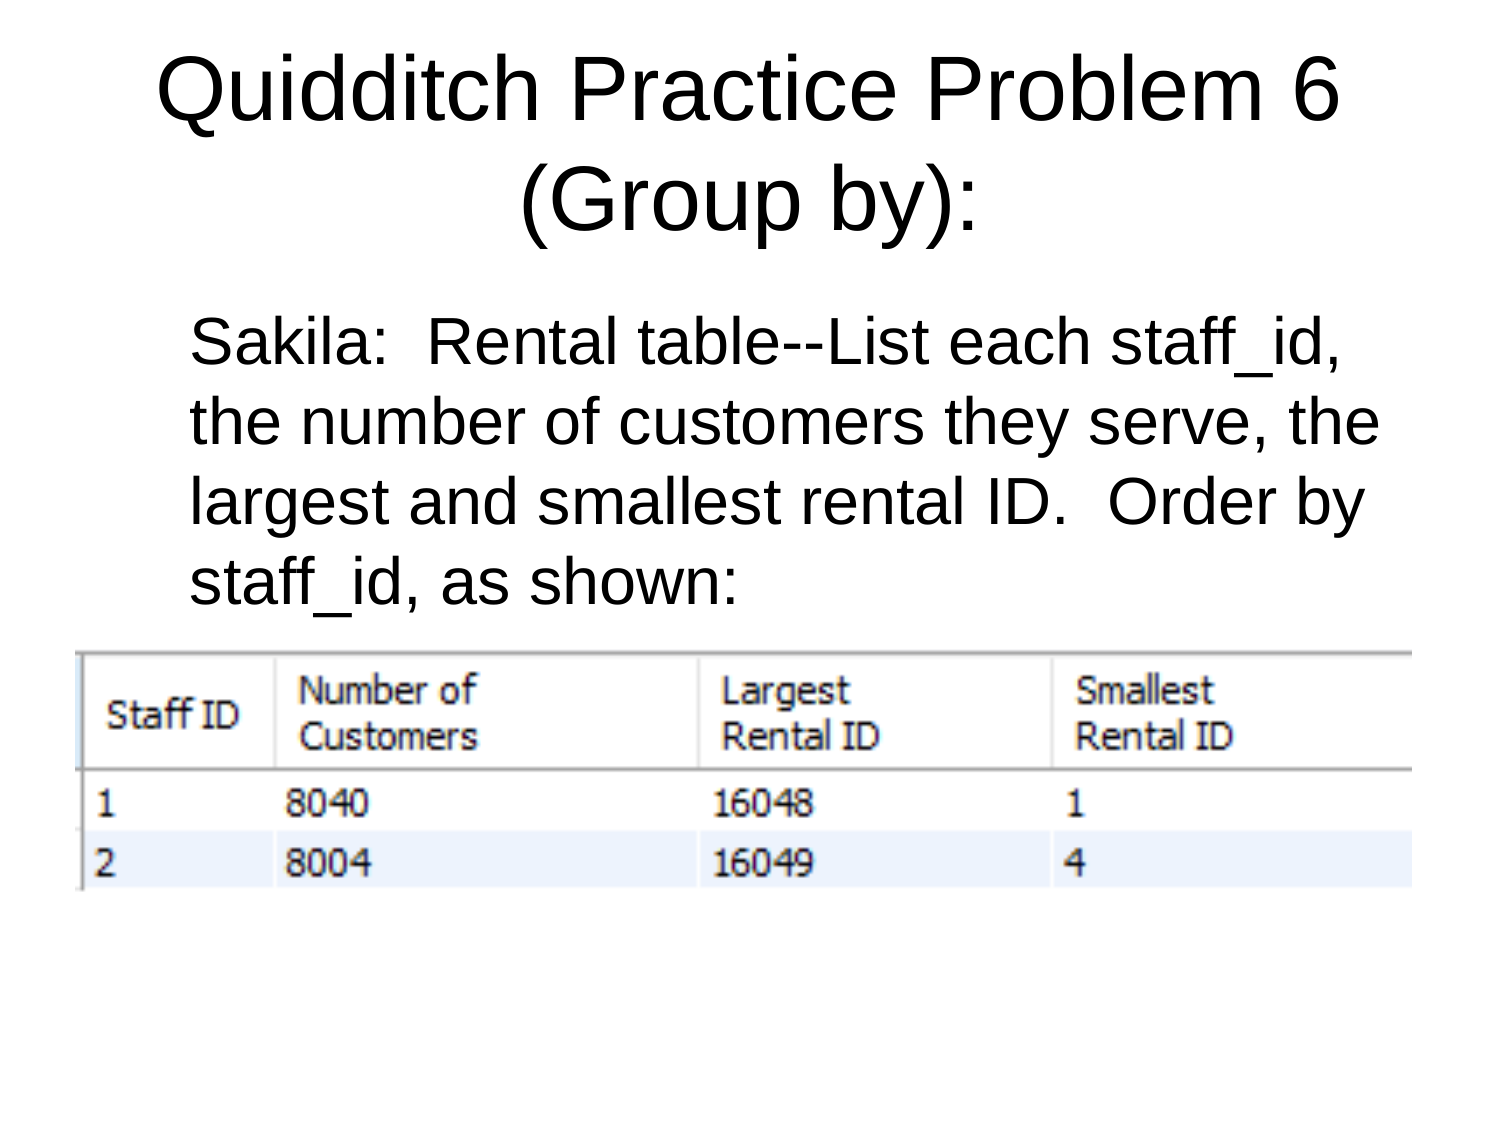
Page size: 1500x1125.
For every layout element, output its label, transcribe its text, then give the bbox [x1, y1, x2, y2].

picture [74, 649, 1413, 913]
list Sakila: Rental table--List each staff_id, the number of customers they serve, the largest and smallest rental ID. Order by staff_id, as shown: [174, 290, 1450, 610]
title Quidditch Practice Problem 6 (Group by): [75, 45, 1425, 233]
